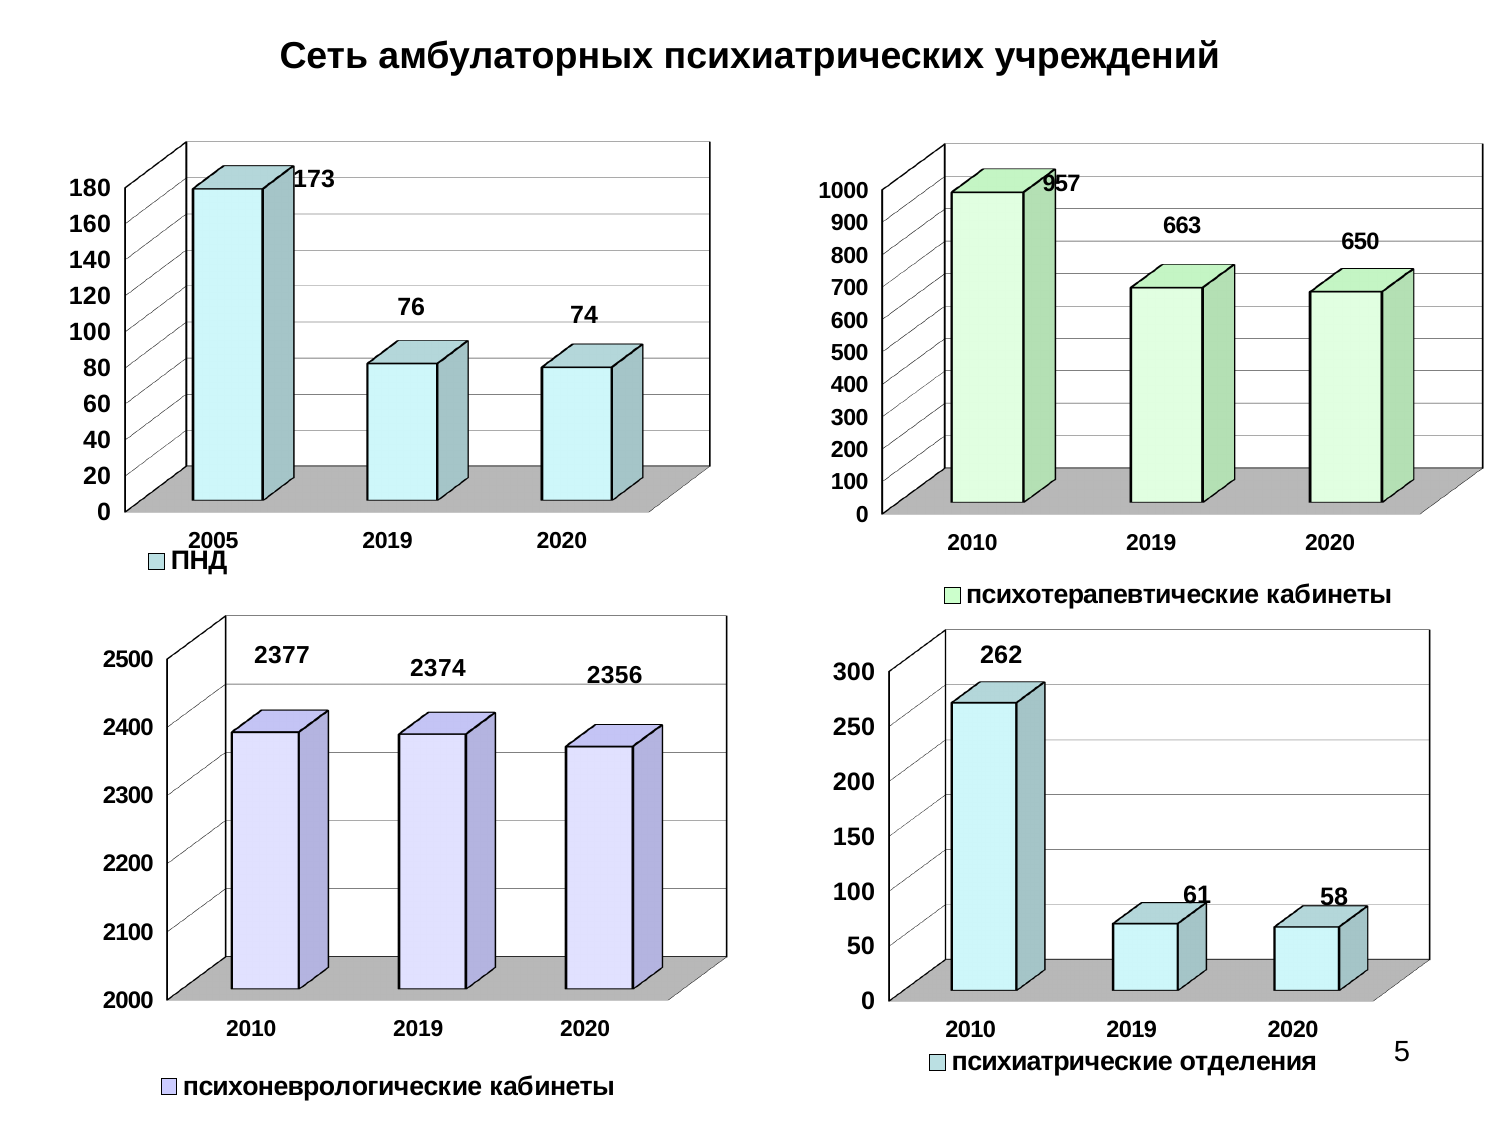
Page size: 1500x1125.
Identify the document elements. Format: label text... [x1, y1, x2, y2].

text_box Сеть амбулаторных психиатрических учреждений [74, 16, 1425, 90]
chart [786, 119, 1489, 1093]
chart [64, 126, 729, 1125]
